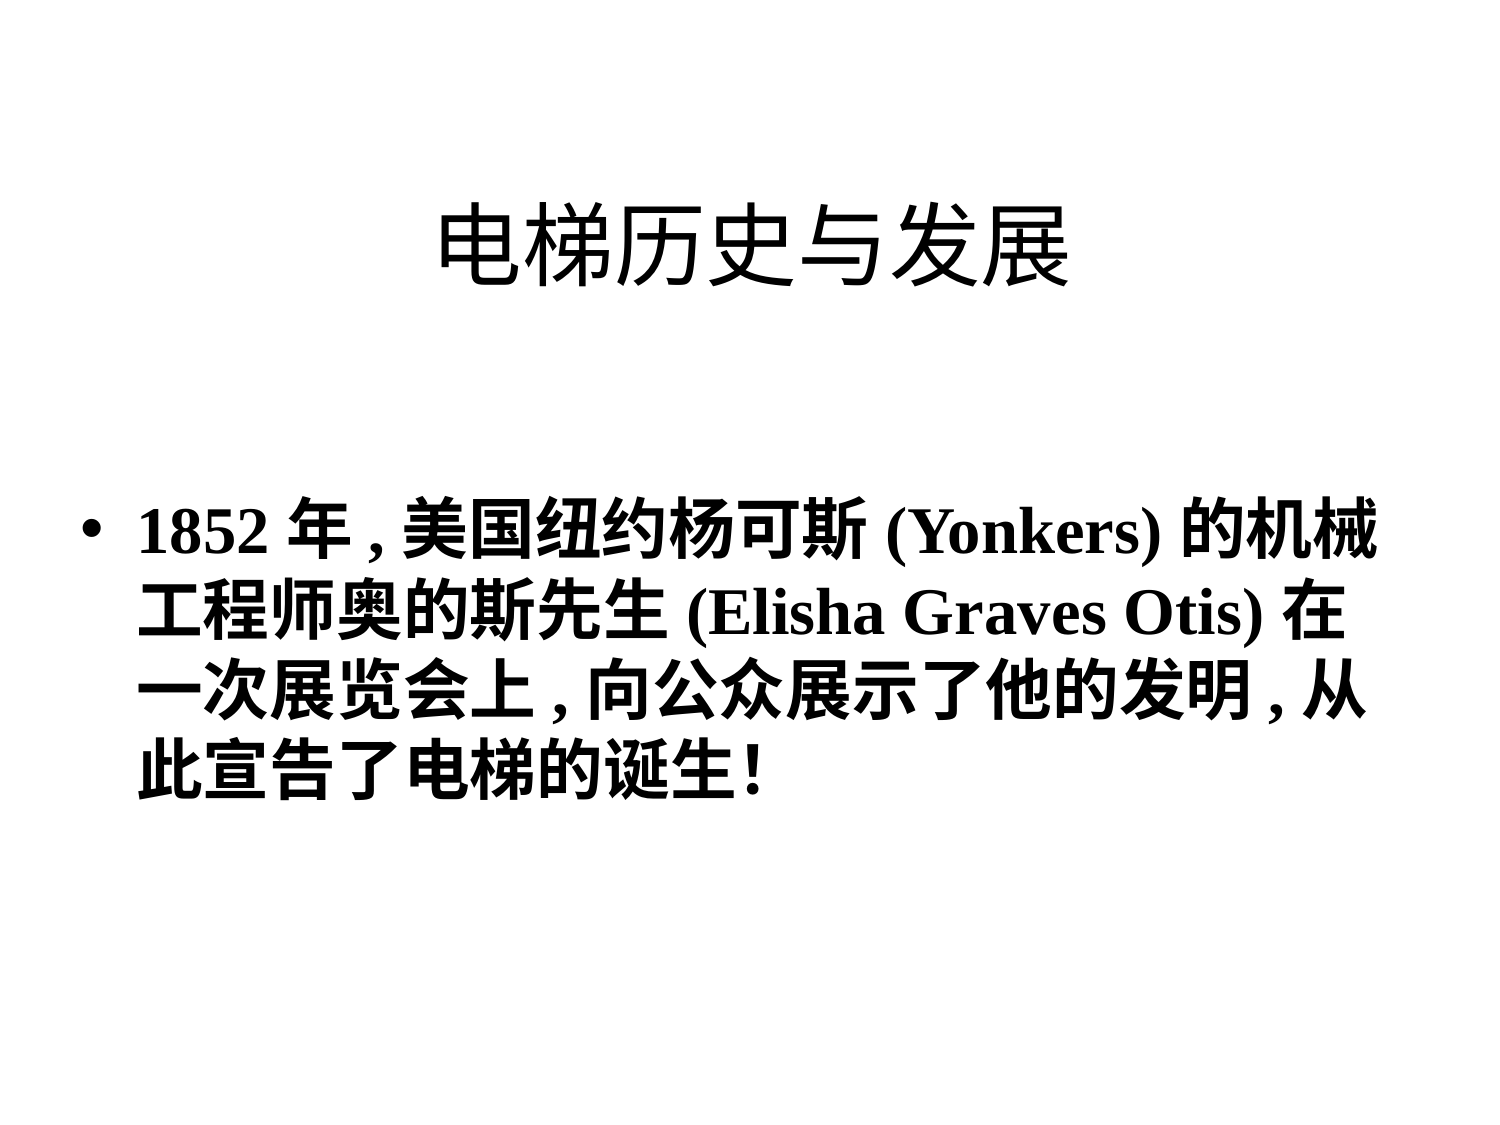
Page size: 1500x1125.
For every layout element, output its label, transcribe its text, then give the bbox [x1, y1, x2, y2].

title 电梯历史与发展 [76, 149, 1427, 337]
list 1852年,美国纽约杨可斯(Yonkers)的机械工程师奥的斯先生(Elisha Graves Otis)在一次展览会上,向公众展示了他的发明,从此宣告了电梯的诞生！ [64, 479, 1415, 998]
